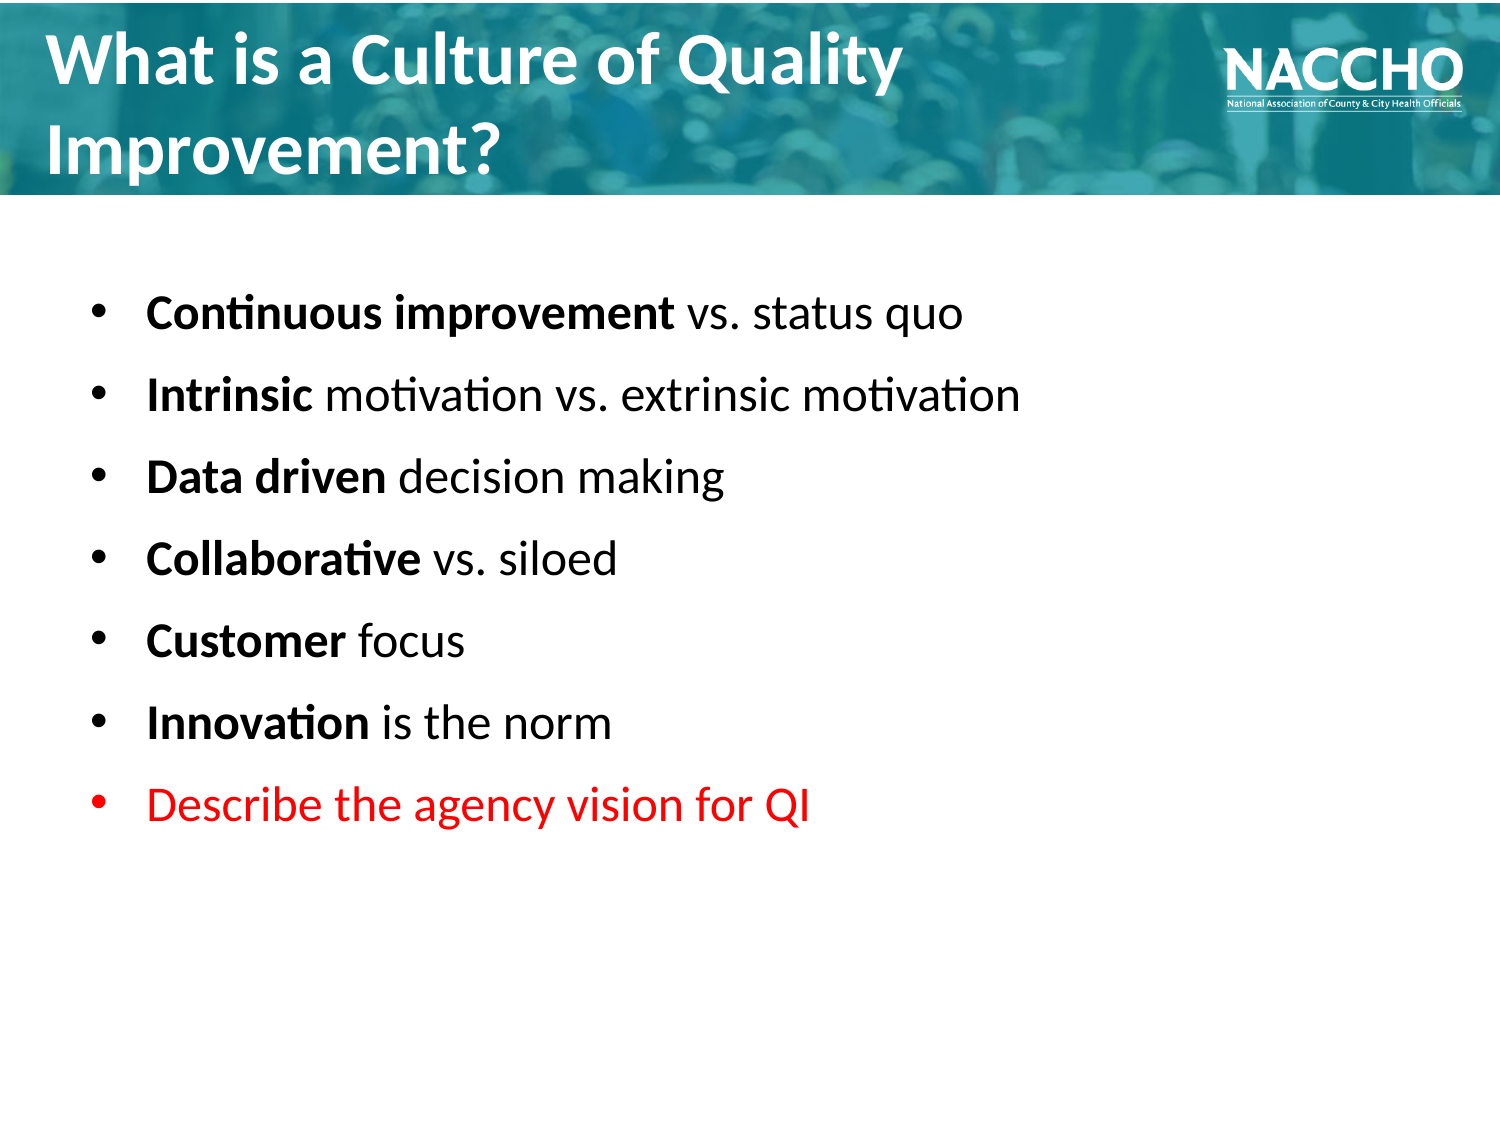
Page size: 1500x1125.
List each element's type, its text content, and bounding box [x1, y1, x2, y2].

text_box Continuous improvement vs. status quo Intrinsic motivation vs. extrinsic motivation Data driven decision making Collaborative vs. siloed Customer focus Innovation is the norm Describe the agency vision for QI [75, 260, 1463, 836]
picture [0, 3, 1500, 195]
